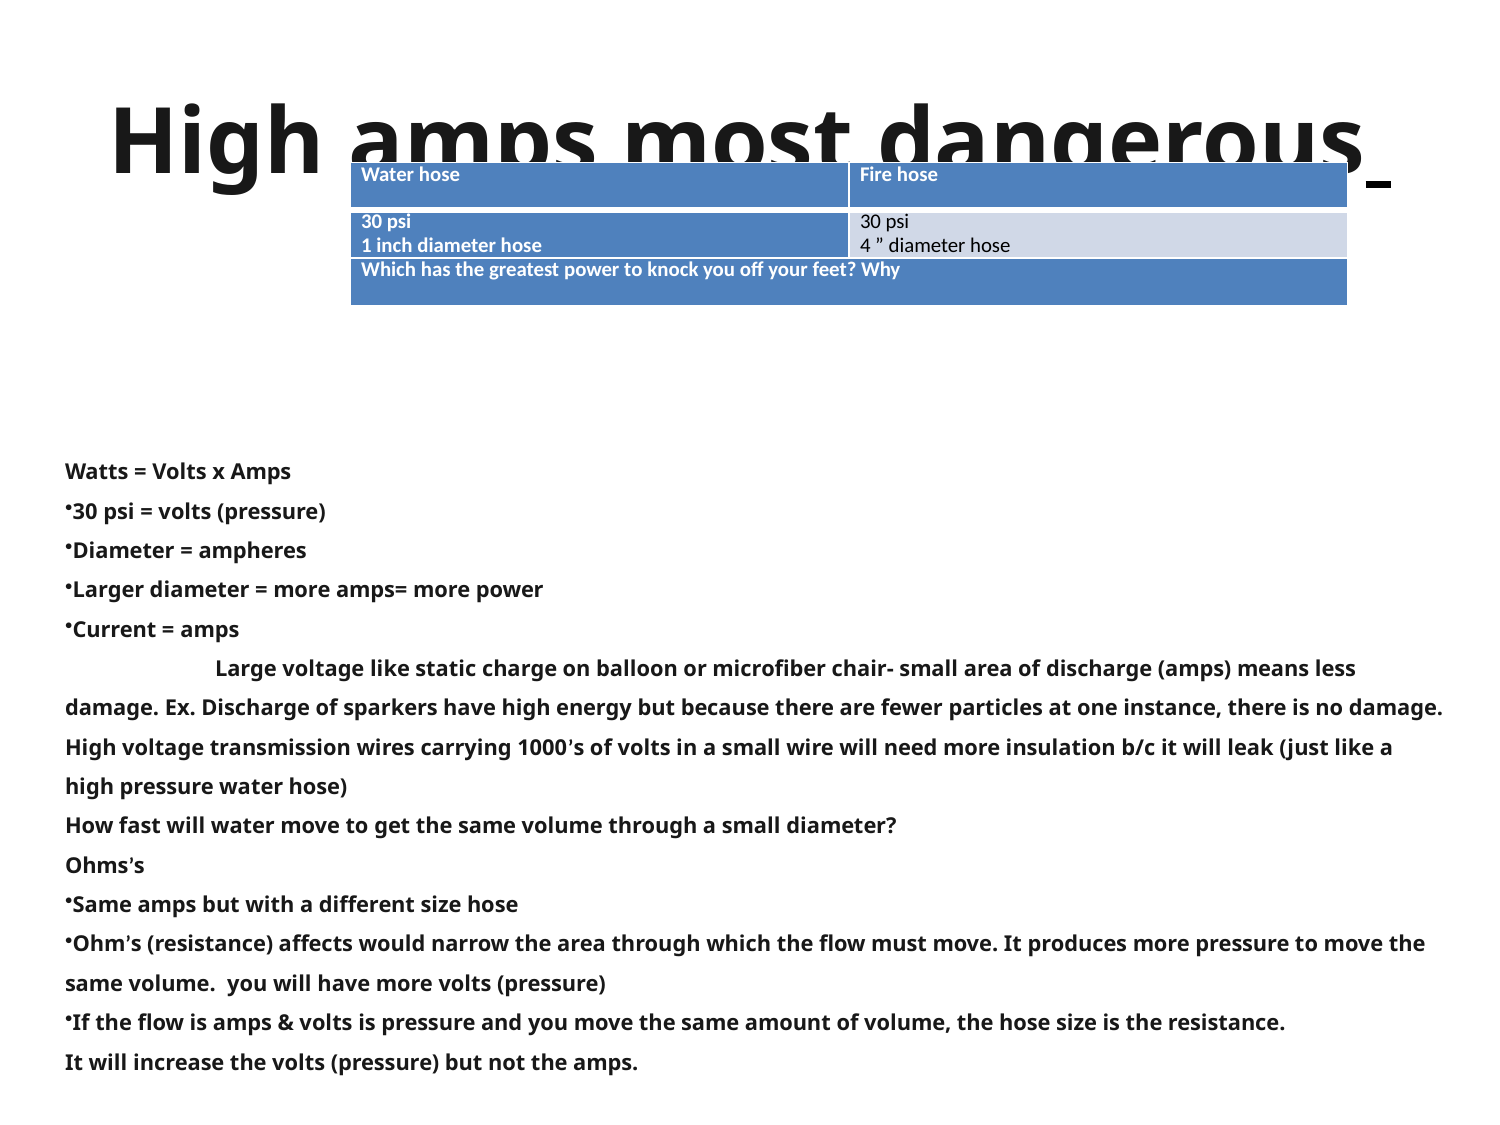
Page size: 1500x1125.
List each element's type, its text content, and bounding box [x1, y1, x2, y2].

title High amps most dangerous [75, 45, 1425, 233]
table_cell 30 psi 1 inch diameter hose [351, 213, 848, 257]
text_box Watts = Volts x Amps 30 psi = volts (pressure) Diameter = ampheres Larger diameter = more amps= more power Current = amps Large voltage like static charge on balloon or microfiber chair- small area of discharge (amps) means less damage. Ex. Discharge of sparkers have high energy but because there are fewer particles at one instance, there is no damage. High voltage transmission wires carrying 1000’s of volts in a small wire will need more insulation b/c it will leak (just like a high pressure water hose) How fast will water move to get the same volume through a small diameter? Ohms’s Same amps but with a different size hose Ohm’s (resistance) affects would narrow the area through which the flow must move. It produces more pressure to move the same volume. you will have more volts (pressure) If the flow is amps & volts is pressure and you move the same amount of volume, the hose size is the resistance. It will increase the volts (pressure) but not the amps. [50, 437, 1464, 1082]
table_cell Which has the greatest power to knock you off your feet? Why [351, 259, 1347, 305]
table_header Water hose [351, 163, 848, 207]
table_cell 30 psi 4 ” diameter hose [850, 213, 1347, 257]
table_header Fire hose [850, 163, 1347, 207]
